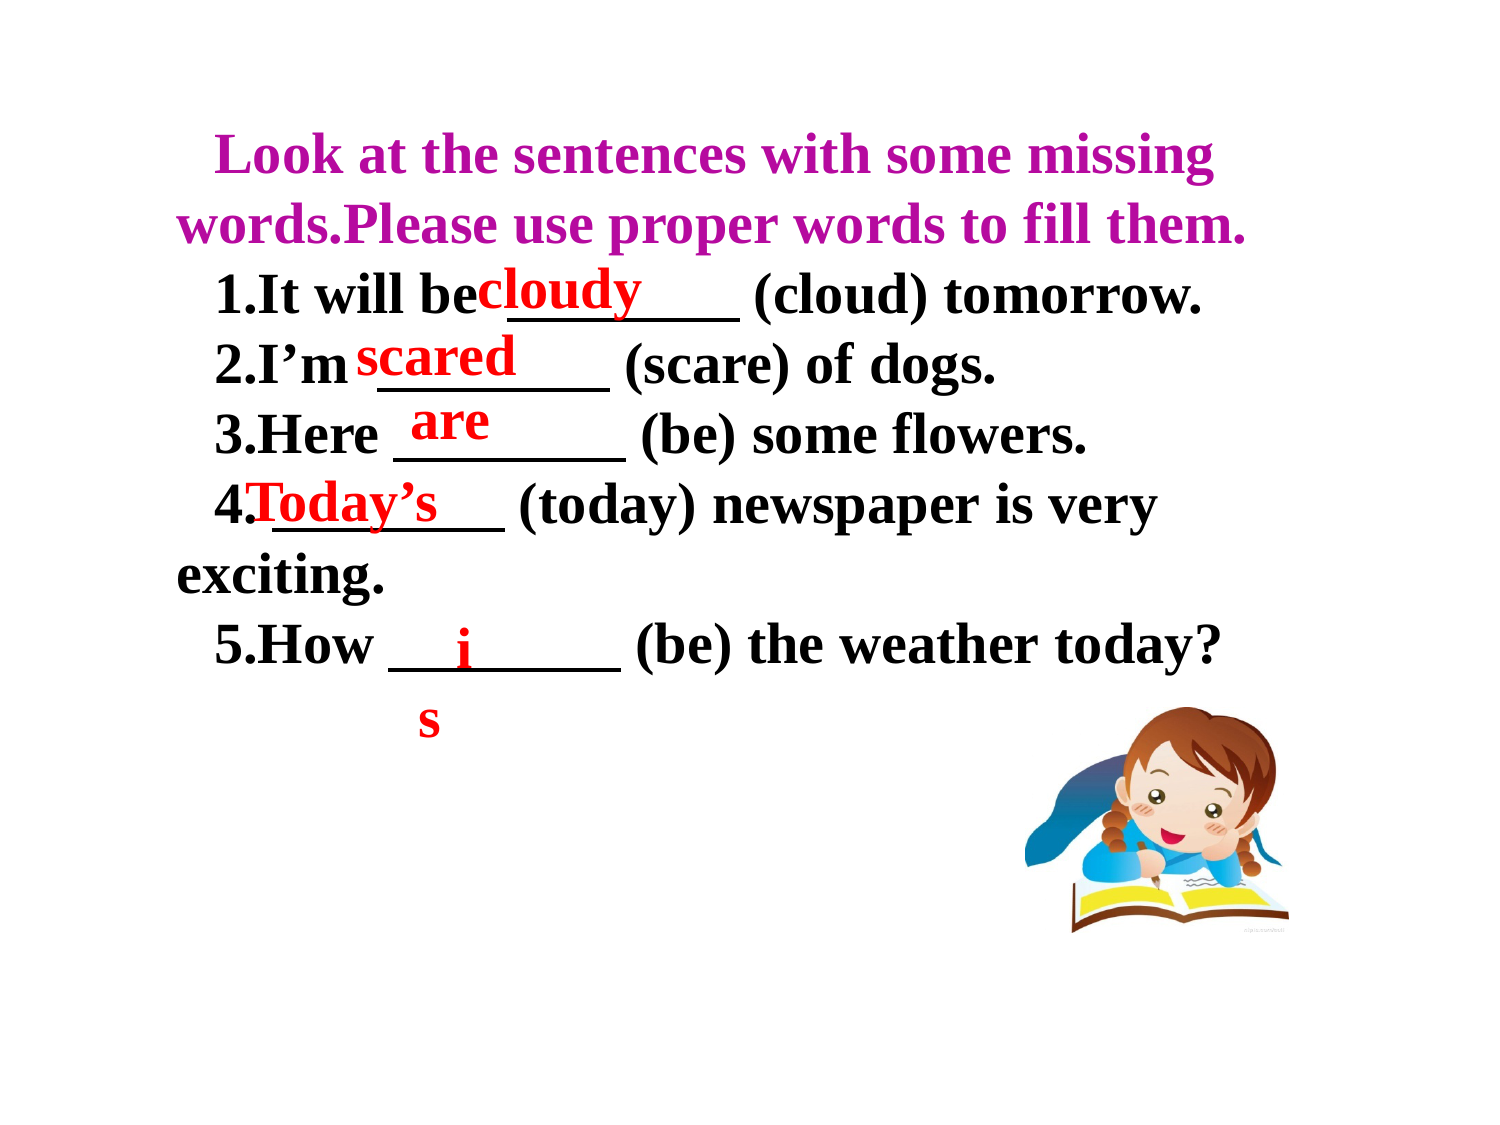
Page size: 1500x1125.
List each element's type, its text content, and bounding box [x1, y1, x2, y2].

text_box is [403, 602, 473, 687]
text_box cloudy [462, 243, 658, 328]
text_box scared [341, 309, 532, 395]
text_box Look at the sentences with some missing words.Please use proper words to fill them. 1.It will be (cloud) tomorrow. 2.I’m (scare) of dogs. 3.Here (be) some flowers. 4. (today) newspaper is very exciting. 5.How (be) the weather today? [161, 108, 1311, 753]
text_box Today’s [230, 456, 454, 541]
picture [1025, 707, 1289, 934]
text_box are [395, 373, 506, 459]
